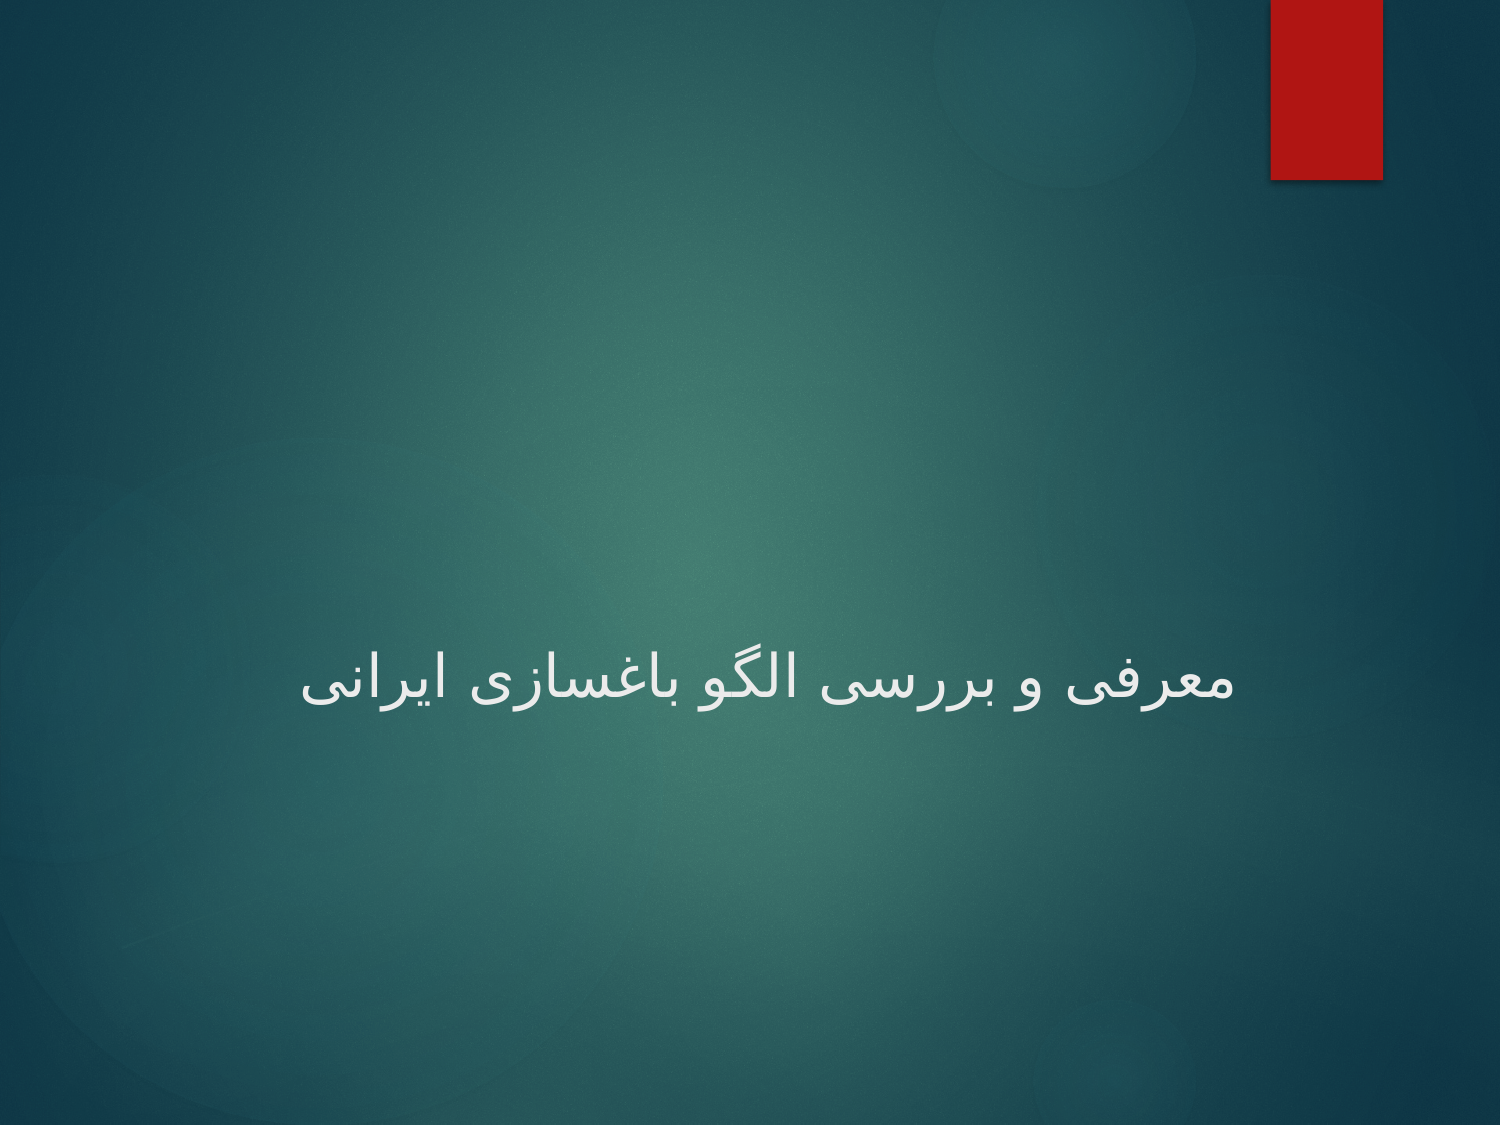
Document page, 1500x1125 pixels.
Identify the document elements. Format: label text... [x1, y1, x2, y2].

title معرفی و بررسی الگو باغسازی ایرانی [81, 629, 1457, 790]
